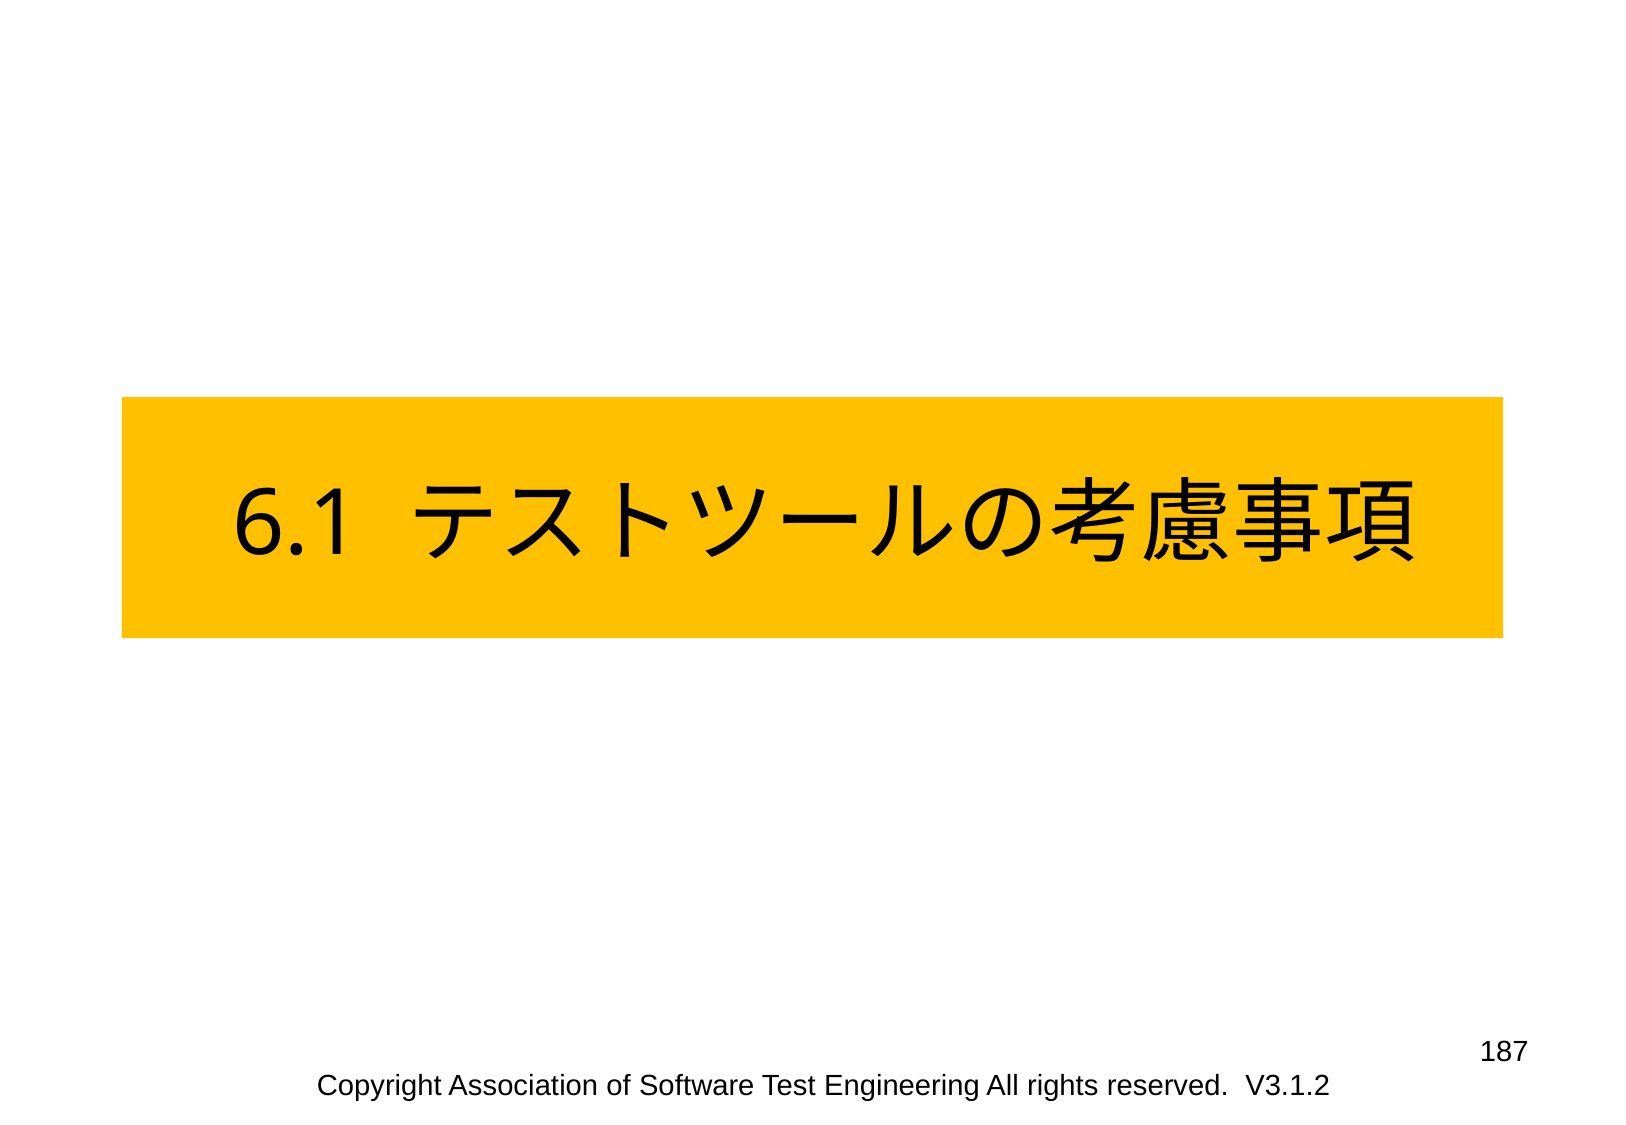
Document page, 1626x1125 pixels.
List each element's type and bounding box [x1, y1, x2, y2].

text_box [121, 397, 1504, 639]
footer [233, 1058, 1164, 1103]
slide_number [1164, 1024, 1544, 1103]
